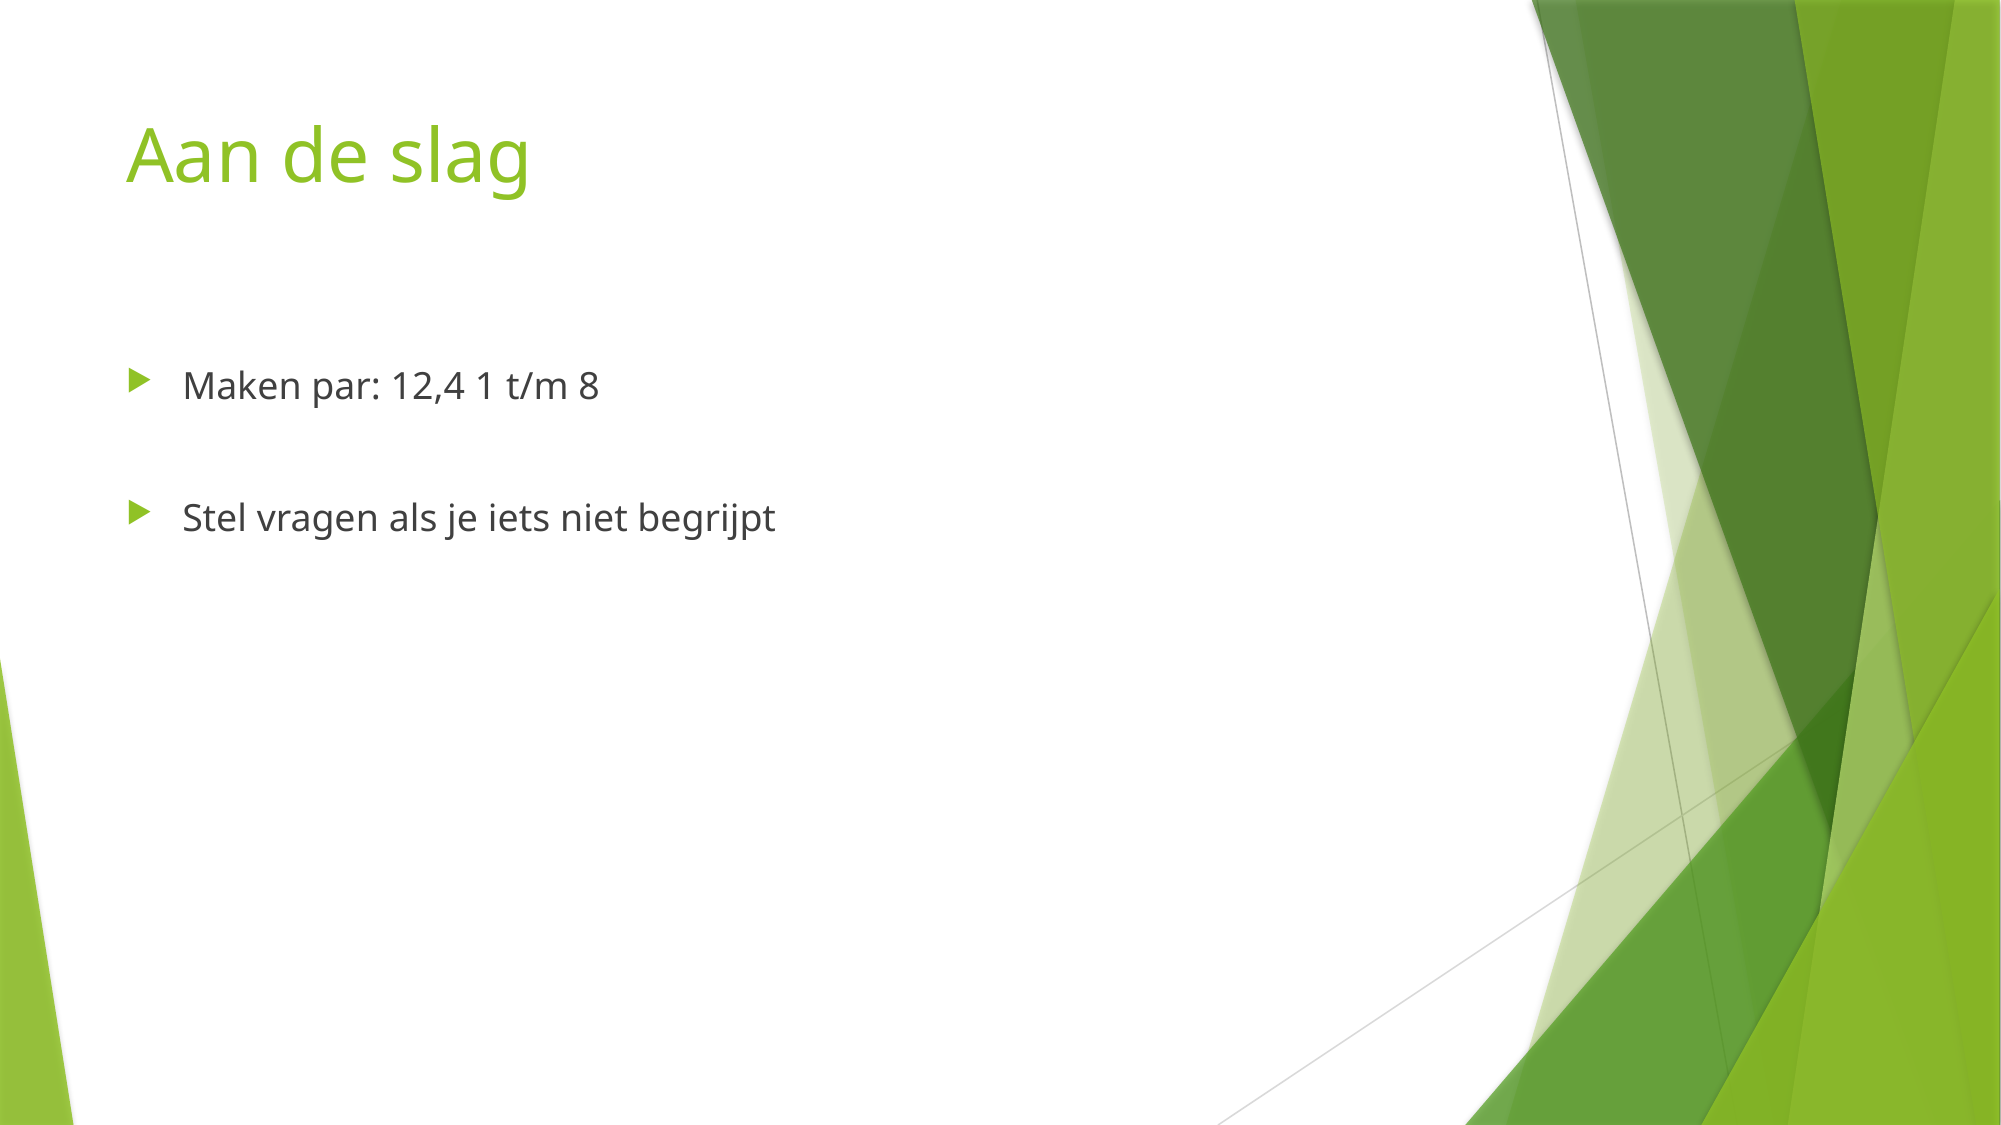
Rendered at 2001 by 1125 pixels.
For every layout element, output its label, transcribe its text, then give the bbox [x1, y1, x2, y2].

title Aan de slag [111, 99, 1522, 317]
list Maken par: 12,4 1 t/m 8 Stel vragen als je iets niet begrijpt [111, 354, 1522, 992]
